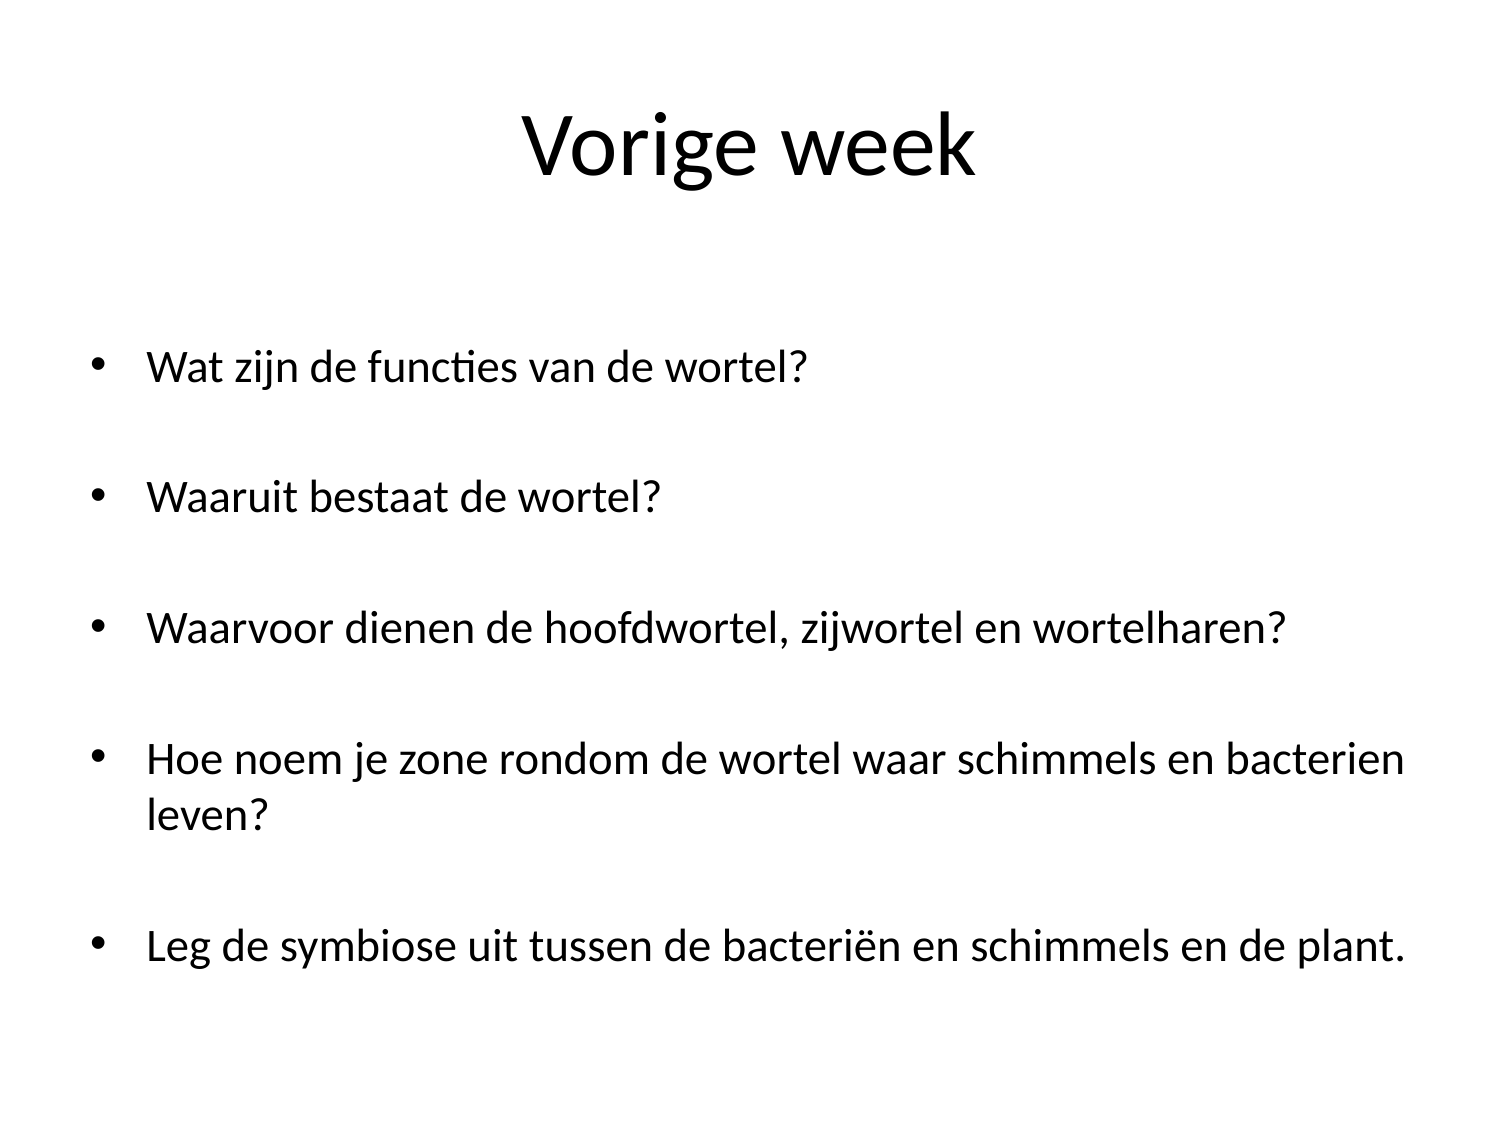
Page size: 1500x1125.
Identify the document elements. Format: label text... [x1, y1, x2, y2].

title Vorige week [75, 45, 1425, 233]
list Wat zijn de functies van de wortel? Waaruit bestaat de wortel? Waarvoor dienen de hoofdwortel, zijwortel en wortelharen? Hoe noem je zone rondom de wortel waar schimmels en bacterien leven? Leg de symbiose uit tussen de bacteriën en schimmels en de plant. [75, 262, 1425, 1005]
